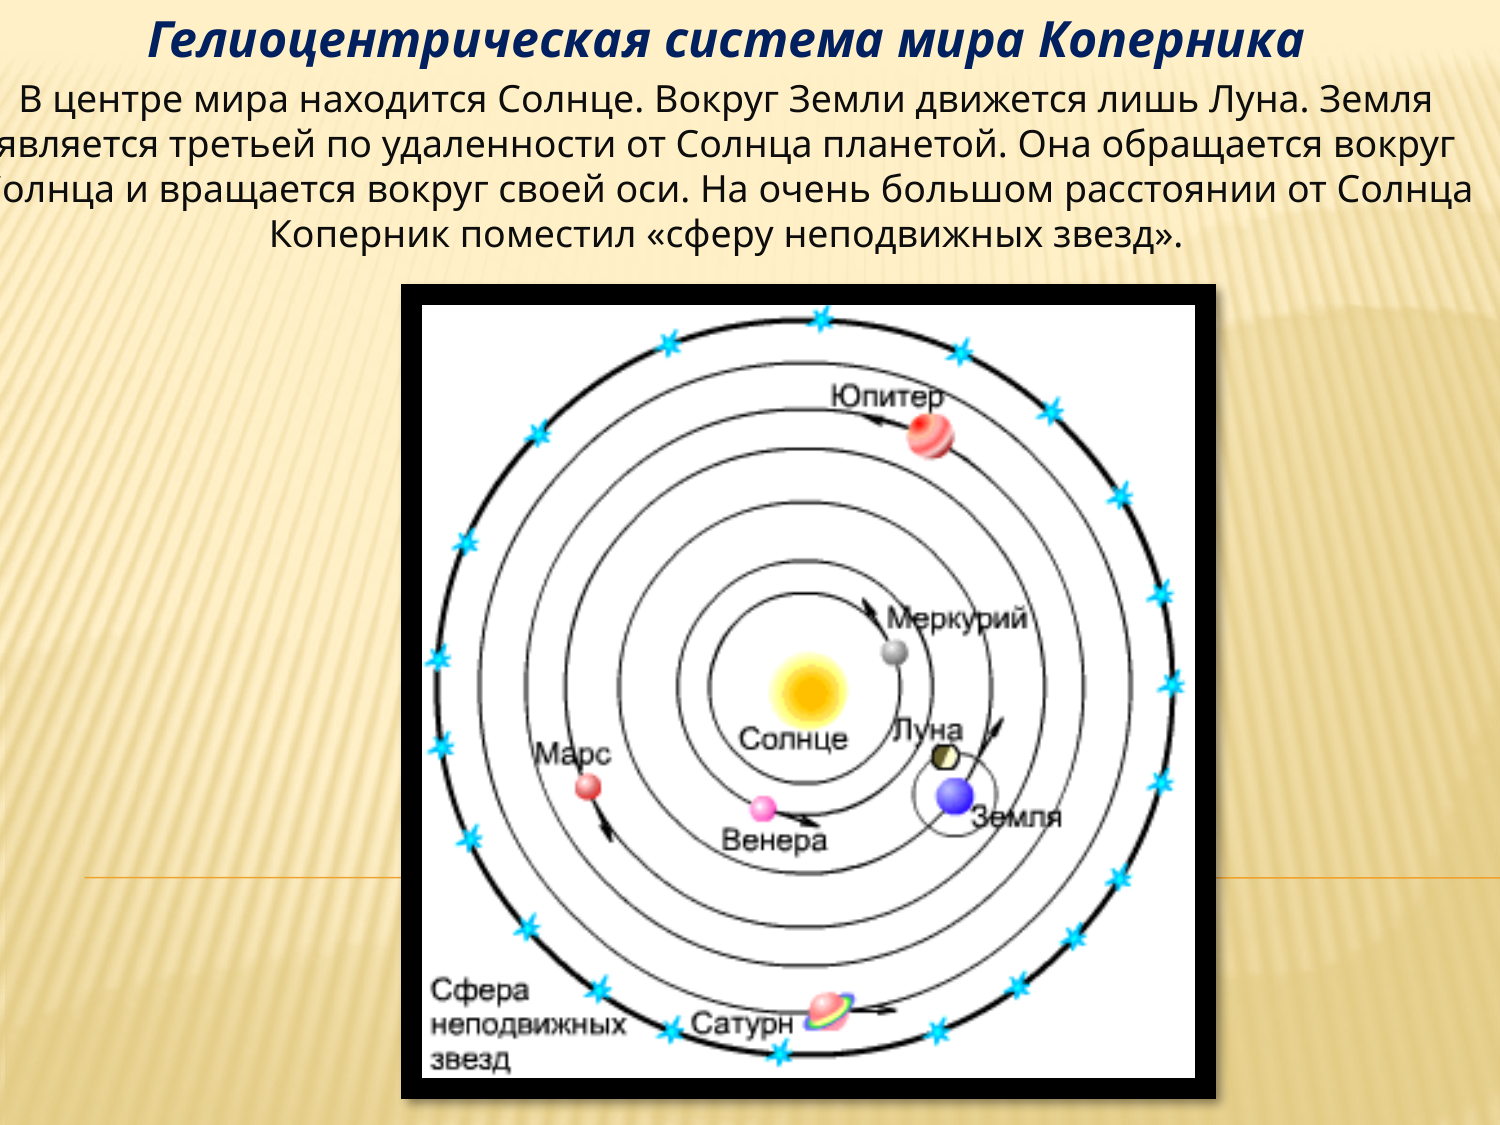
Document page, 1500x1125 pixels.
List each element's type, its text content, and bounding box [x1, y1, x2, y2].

text_box Гелиоцентрическая система мира Коперника В центре мира находится Солнце. Вокруг Земли движется лишь Луна. Земля является третьей по удаленности от Солнца планетой. Она обращается вокруг Солнца и вращается вокруг своей оси. На очень большом расстоянии от Солнца Коперник поместил «сферу неподвижных звезд». [0, 0, 1500, 263]
picture [421, 304, 1196, 1079]
